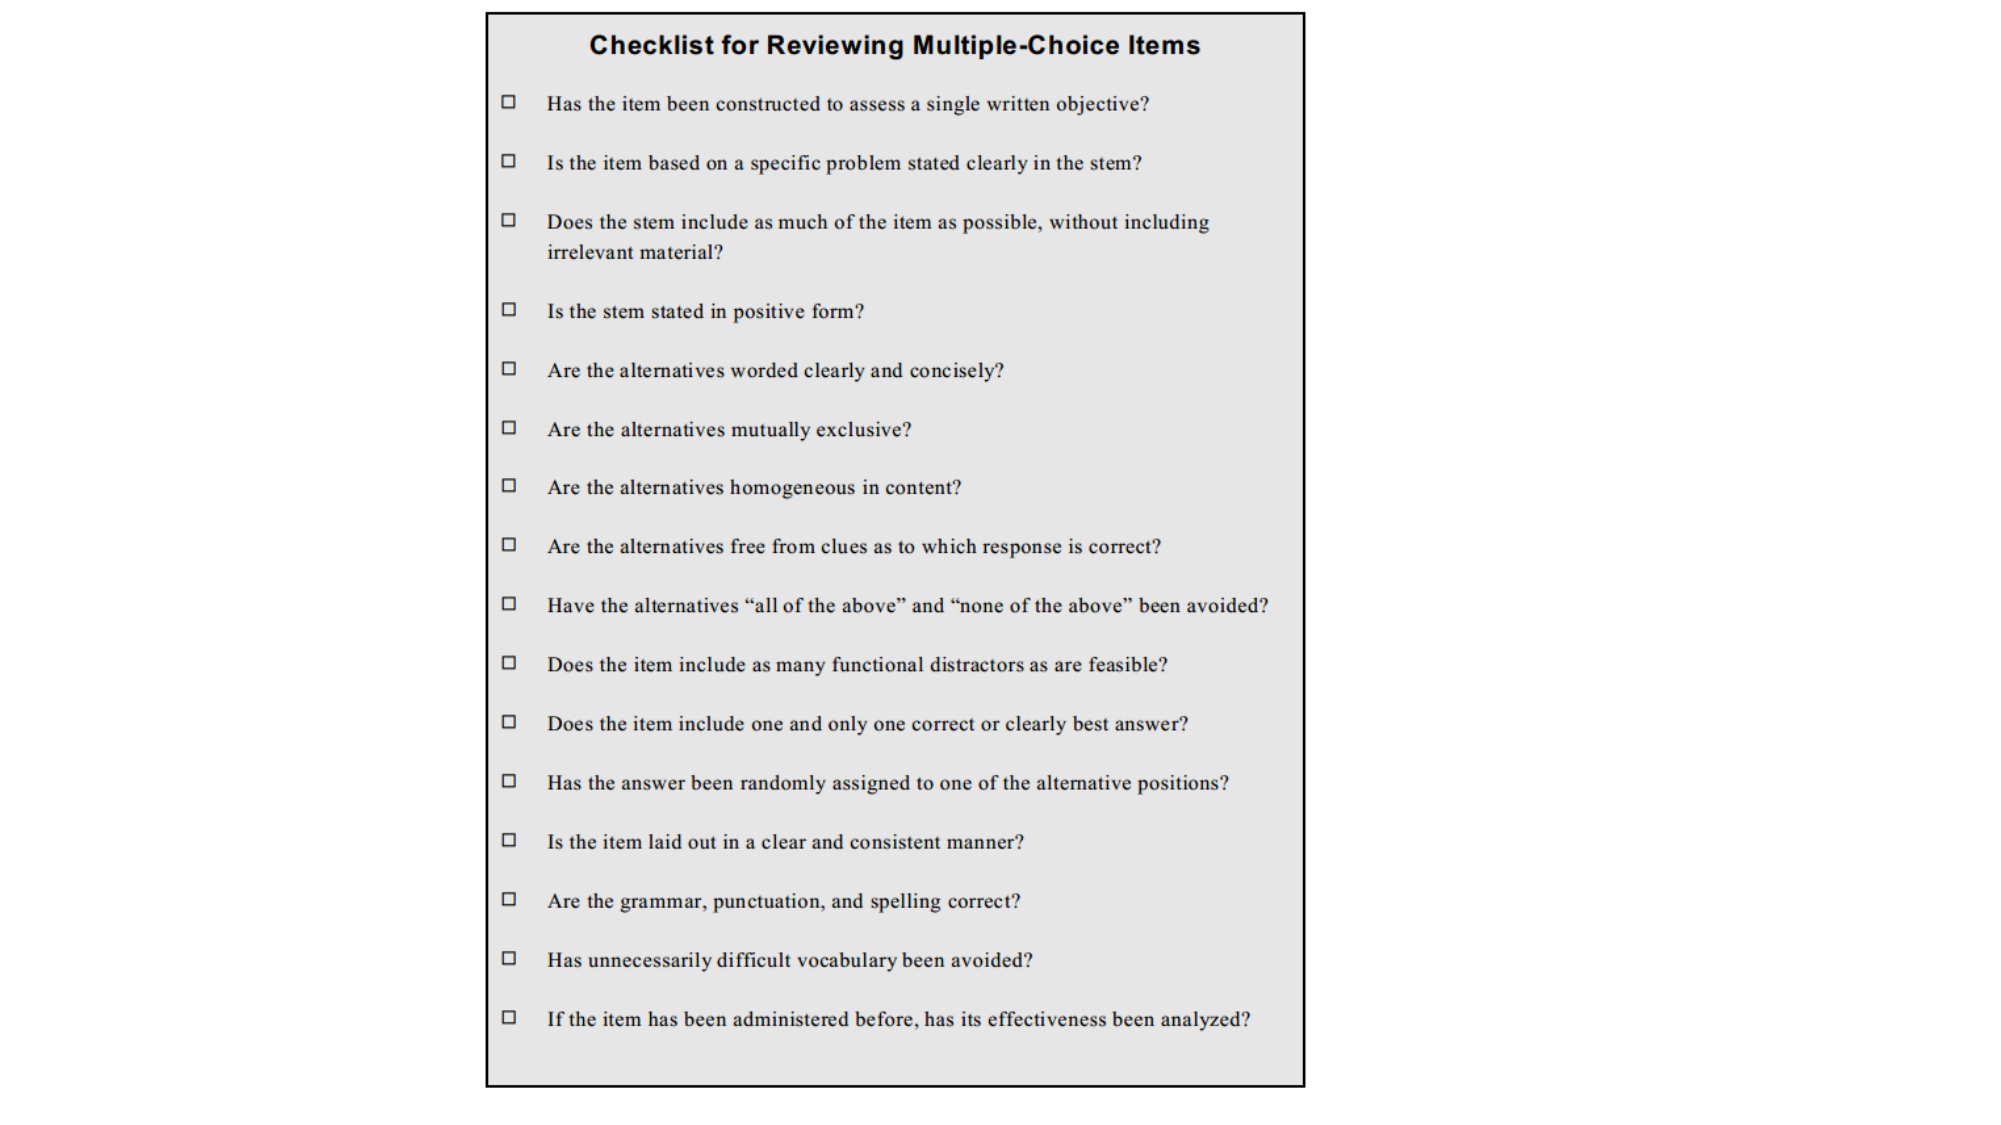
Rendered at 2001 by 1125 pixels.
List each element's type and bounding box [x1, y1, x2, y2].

list [470, 0, 1324, 1101]
